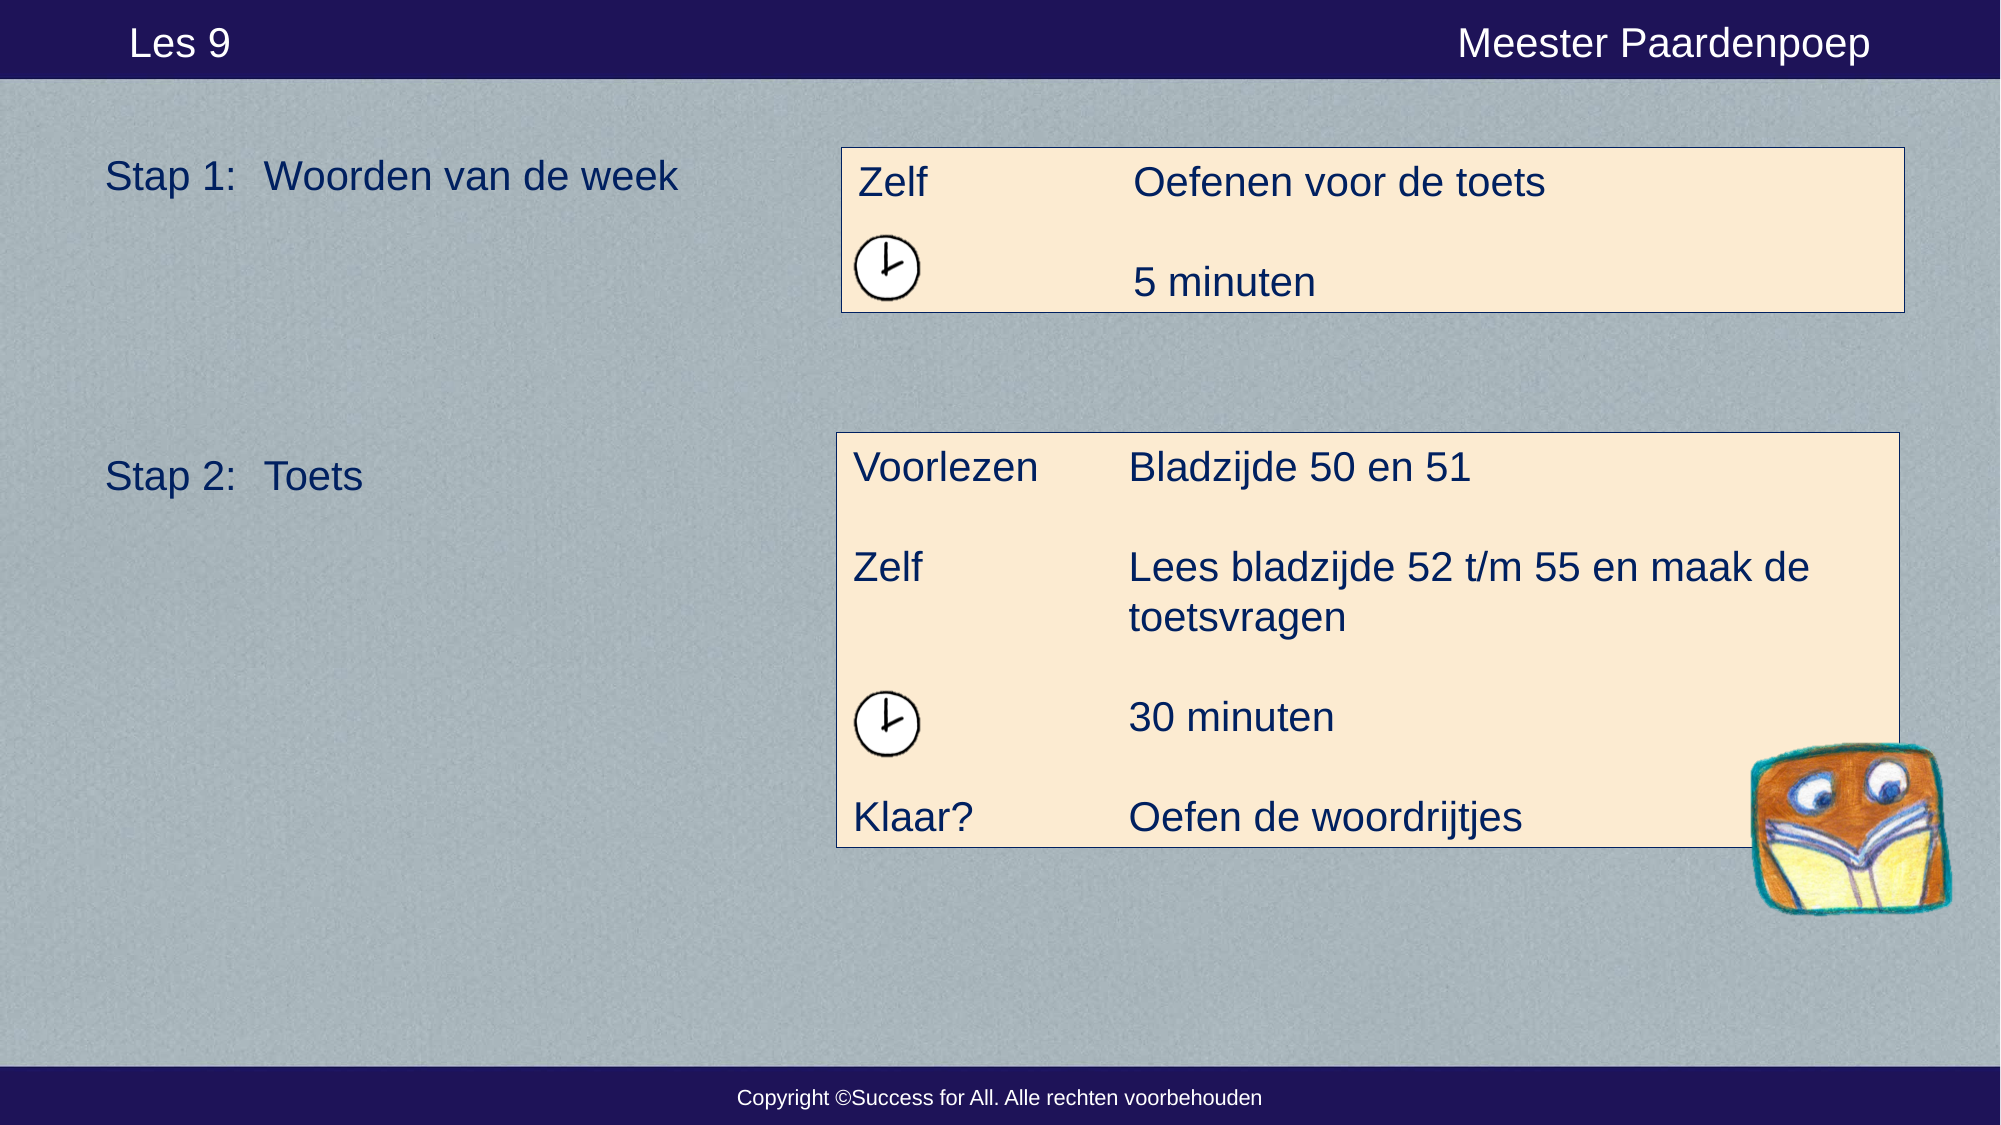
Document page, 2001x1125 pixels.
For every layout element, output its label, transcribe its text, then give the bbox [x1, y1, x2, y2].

text_box Copyright ©Success for All. Alle rechten voorbehouden [0, 1076, 2000, 1125]
text_box Voorlezen Bladzijde 50 en 51 Zelf Lees bladzijde 52 t/m 55 en maak de toetsvragen 30 minuten Klaar? Oefen de woordrijtjes [836, 432, 1900, 848]
text_box Meester Paardenpoep [999, 8, 1886, 73]
text_box Stap 1: Woorden van de week Stap 2: Toets [90, 141, 883, 857]
picture [0, 0, 2001, 1125]
text_box Les 9 [114, 8, 354, 73]
text_box Zelf Oefenen voor de toets 5 minuten [841, 147, 1905, 313]
